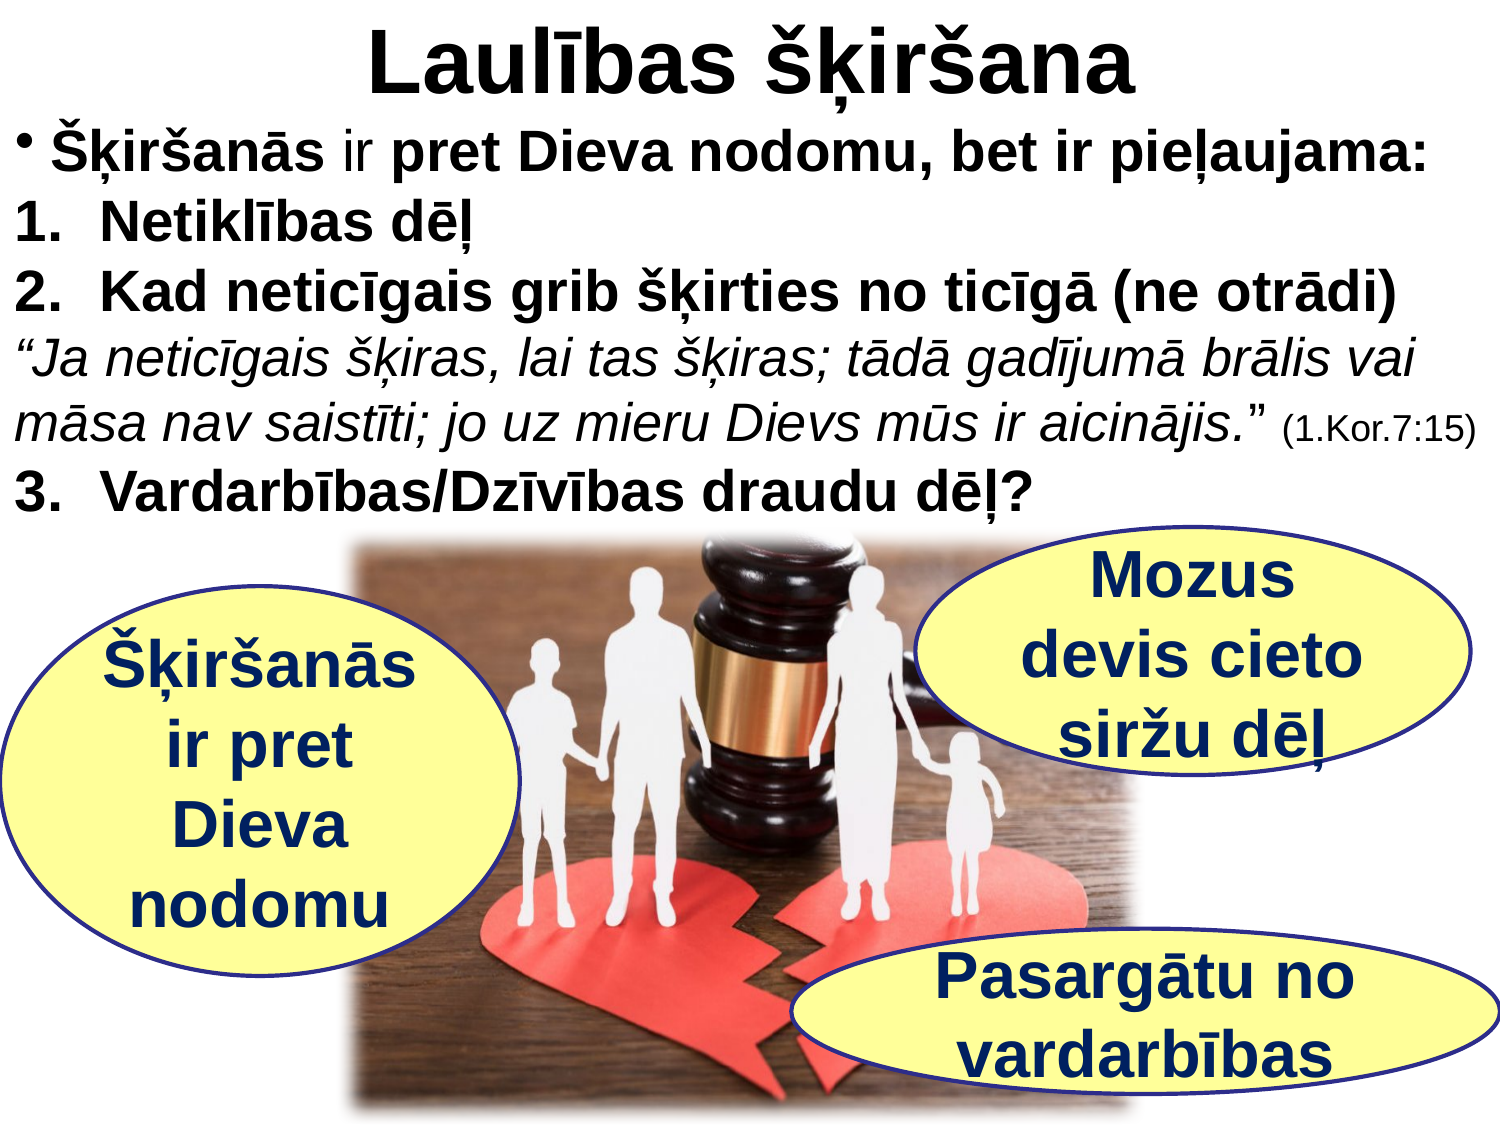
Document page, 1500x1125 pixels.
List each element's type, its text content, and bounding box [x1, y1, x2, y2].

text_box 14 [1150, 1065, 1425, 1103]
text_box Šķiršanās ir pret Dieva nodomu, bet ir pieļaujama: Netiklības dēļ Kad neticīgais grib šķirties no ticīgā (ne otrādi) “Ja neticīgais šķiras, lai tas šķiras; tādā gadījumā brālis vai māsa nav saistīti; jo uz mieru Dievs mūs ir aicinājis.” (1.Kor.7:15) Vardarbības/Dzīvības draudu dēļ? [0, 105, 1500, 530]
text_box Pasargātu no vardarbības [1150, 926, 1500, 1097]
text_box Šķiršanās ir pret Dieva nodomu [0, 584, 331, 979]
picture [336, 526, 1146, 1125]
text_box Mozus devis cieto siržu dēļ [1146, 524, 1473, 778]
text_box Laulības šķiršana [76, 0, 1427, 105]
